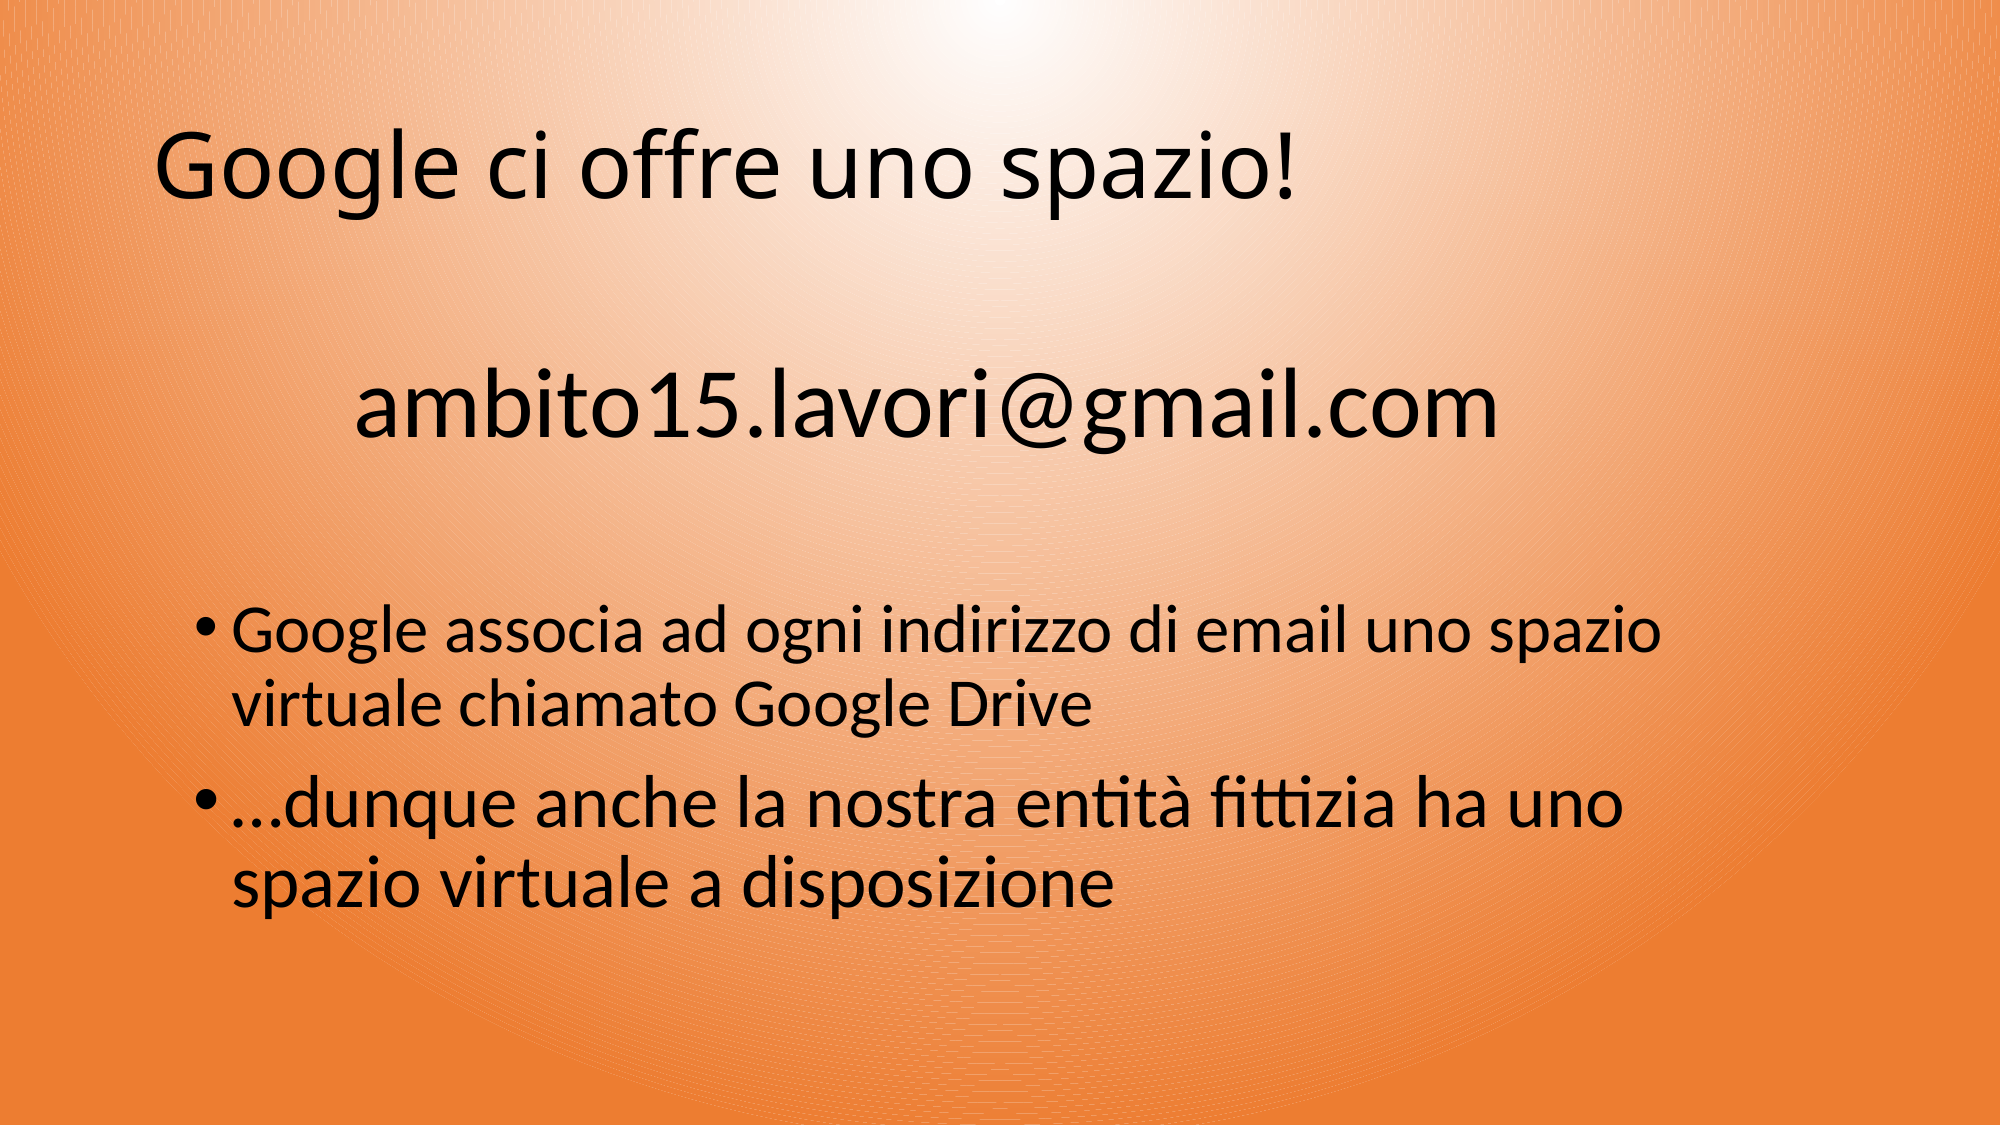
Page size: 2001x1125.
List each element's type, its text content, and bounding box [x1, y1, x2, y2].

title Google ci offre uno spazio! [137, 59, 1863, 278]
text_box ambito15.lavori@gmail.com [338, 329, 1630, 465]
list Google associa ad ogni indirizzo di email uno spazio virtuale chiamato Google Drive …dunque anche la nostra entità fittizia ha uno spazio virtuale a disposizione [178, 585, 1822, 961]
